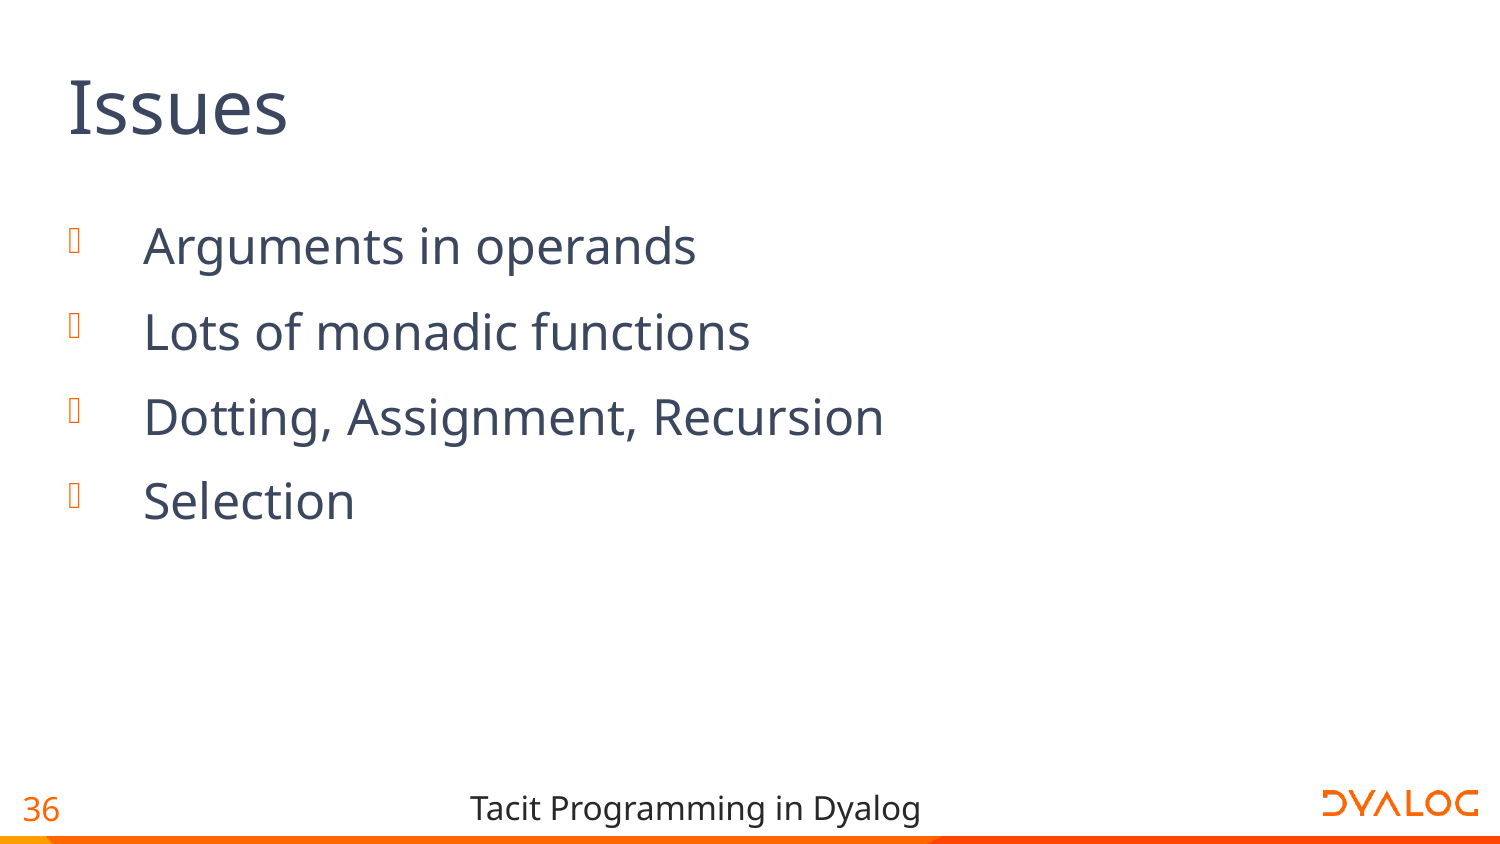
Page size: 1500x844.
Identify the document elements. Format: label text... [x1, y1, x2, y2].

picture [1323, 790, 1478, 816]
list Arguments in operands Lots of monadic functions Dotting, Assignment, Recursion Selection [53, 207, 1053, 740]
picture [0, 836, 1500, 844]
title Issues [53, 43, 1121, 157]
